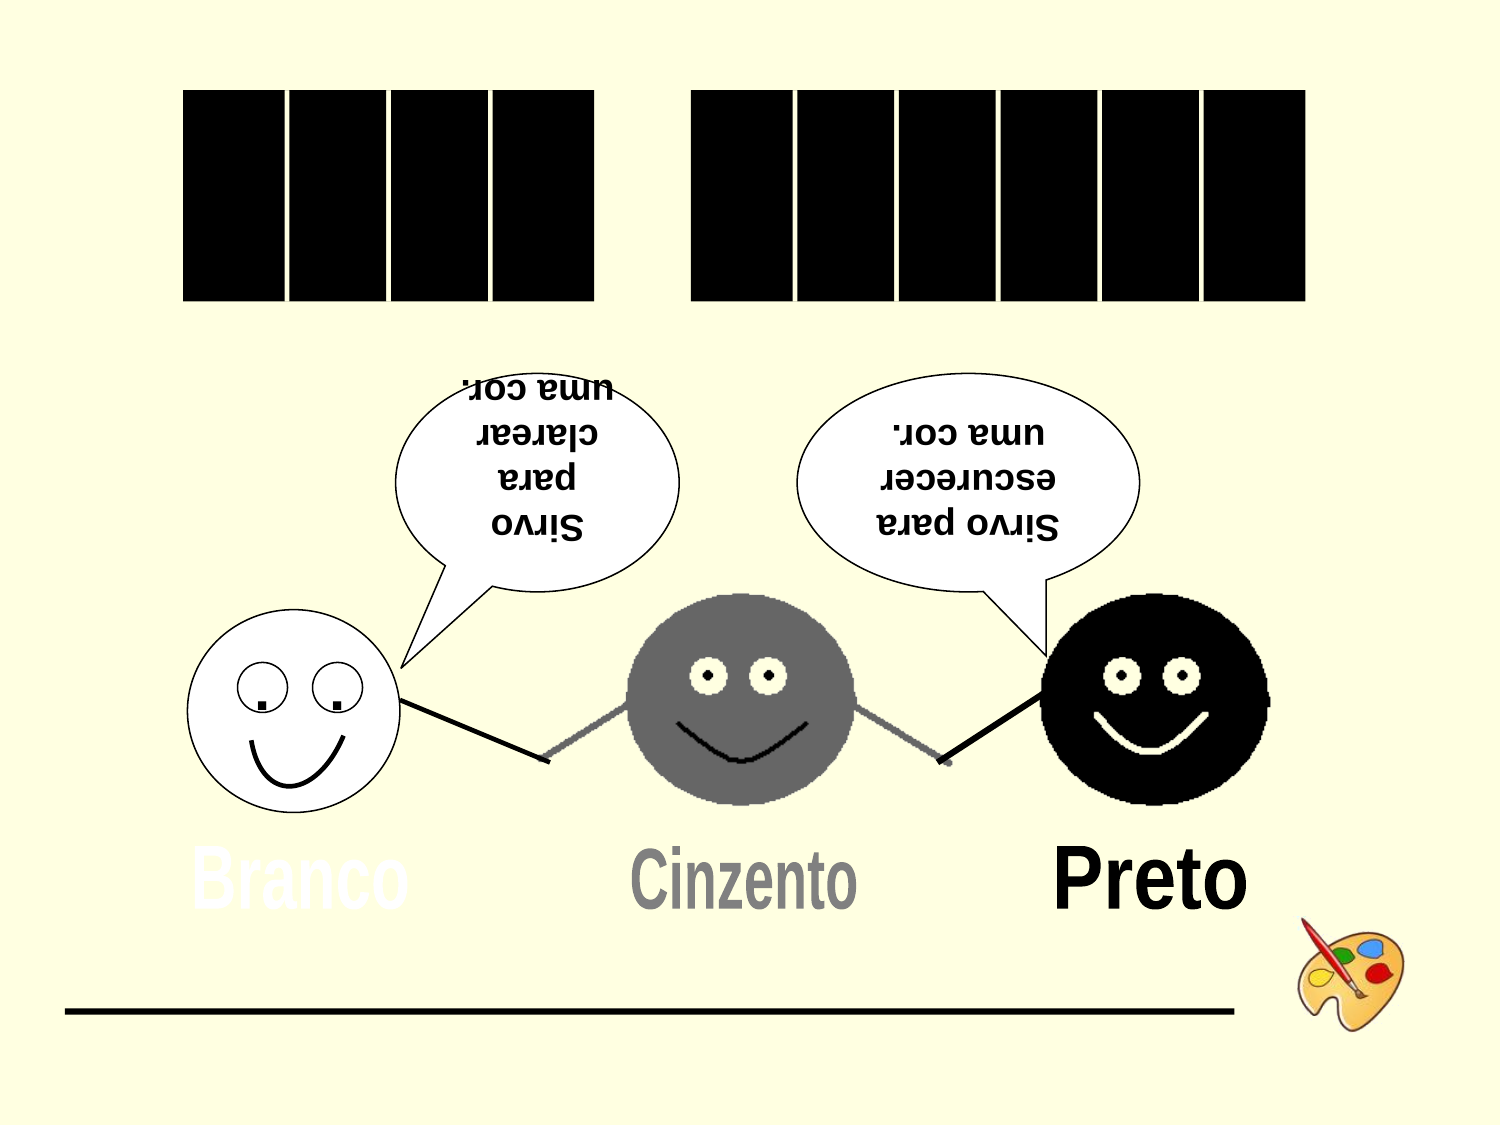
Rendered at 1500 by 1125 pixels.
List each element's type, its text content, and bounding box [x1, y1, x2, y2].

text_box Sirvo para escurecer uma cor. [797, 373, 1140, 638]
text_box Sirvo para clarear uma cor. [395, 373, 680, 669]
picture [525, 585, 963, 823]
picture [1293, 916, 1410, 1033]
text_box [251, 700, 344, 787]
text_box . [237, 662, 288, 713]
text_box [187, 609, 400, 813]
text_box . [312, 662, 363, 713]
picture [1033, 585, 1282, 823]
